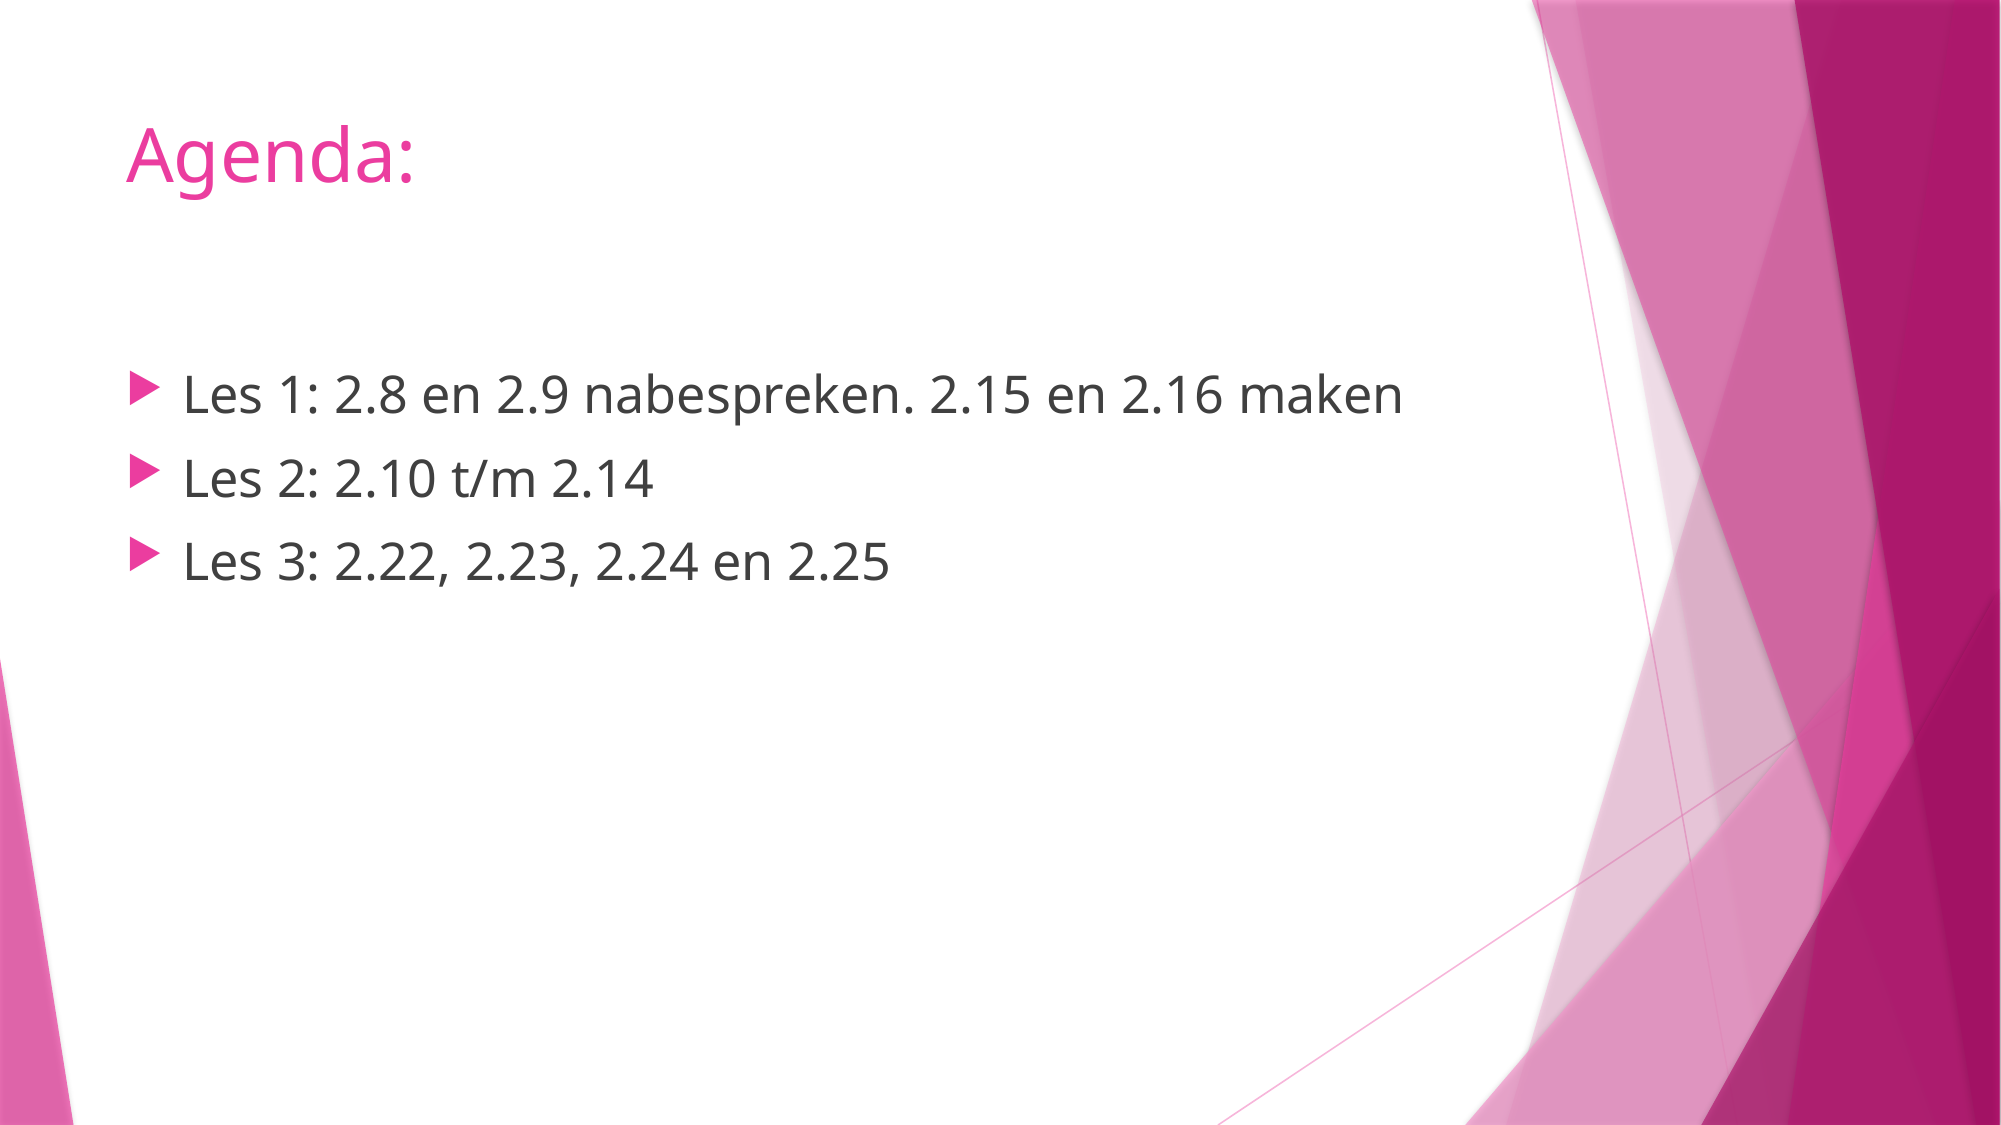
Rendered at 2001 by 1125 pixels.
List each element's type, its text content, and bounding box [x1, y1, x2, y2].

title Agenda: [111, 99, 1522, 317]
list Les 1: 2.8 en 2.9 nabespreken. 2.15 en 2.16 maken Les 2: 2.10 t/m 2.14 Les 3: 2.22, 2.23, 2.24 en 2.25 [111, 354, 1522, 992]
